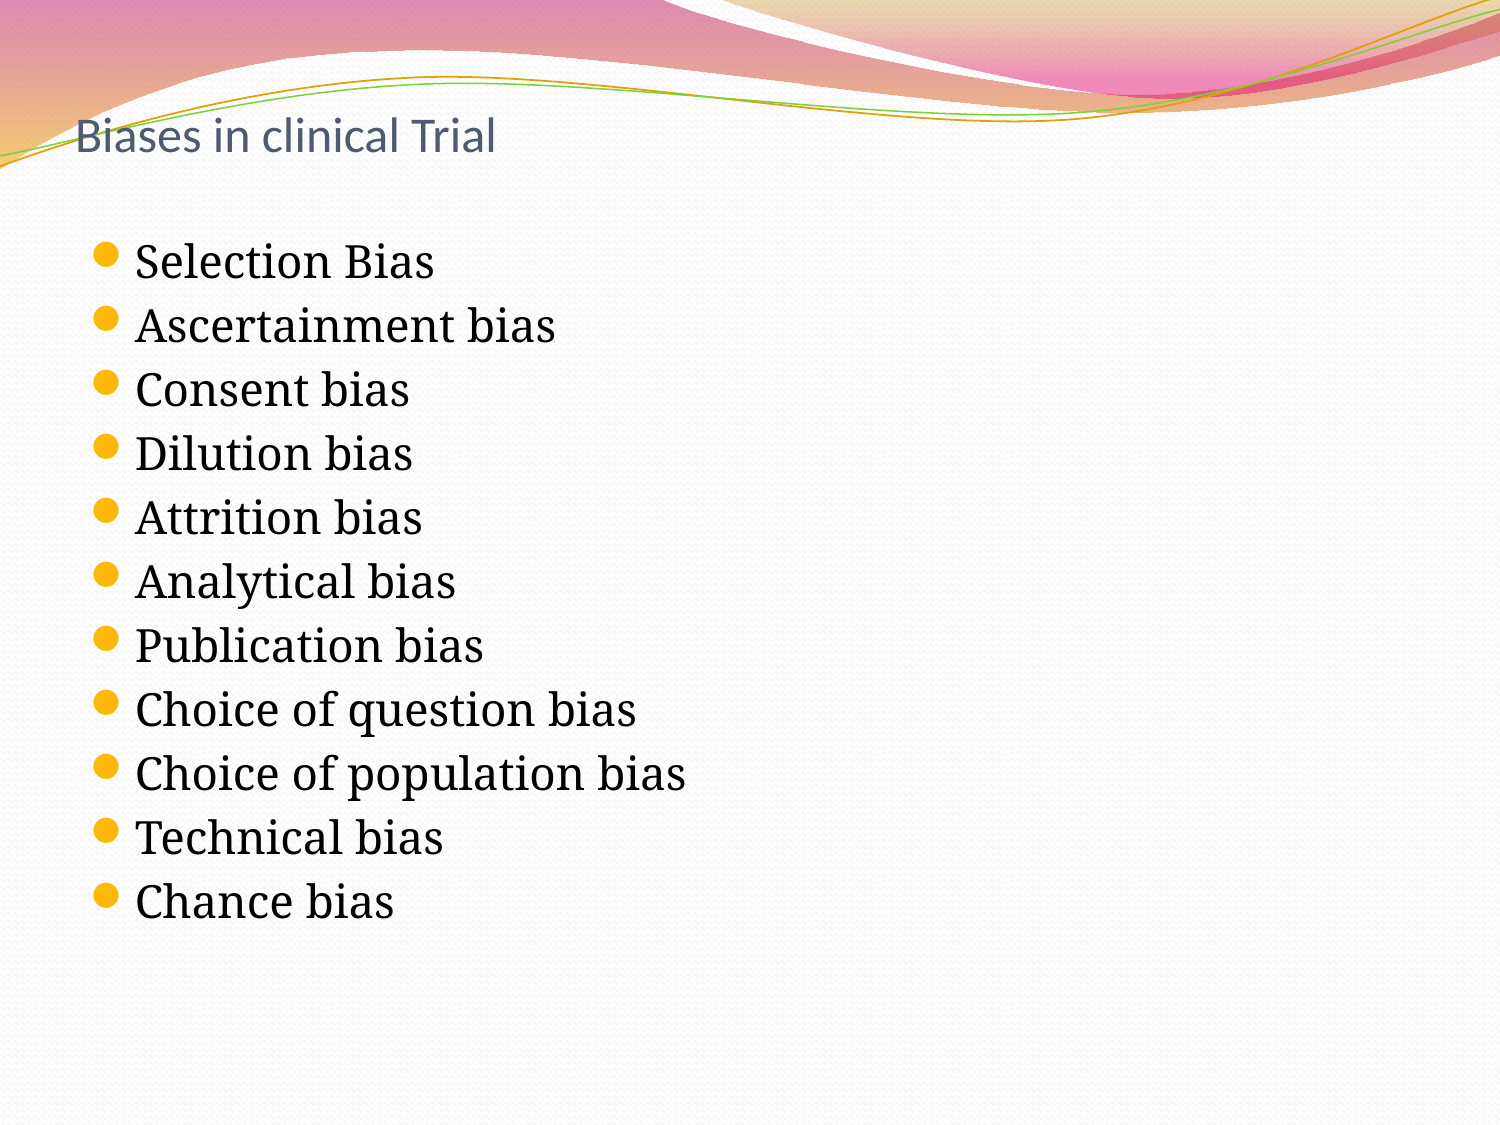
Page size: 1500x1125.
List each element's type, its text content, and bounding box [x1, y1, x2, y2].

title Biases in clinical Trial [75, 75, 1425, 163]
list Selection Bias Ascertainment bias Consent bias Dilution bias Attrition bias Analytical bias Publication bias Choice of question bias Choice of population bias Technical bias Chance bias [75, 224, 1425, 1038]
